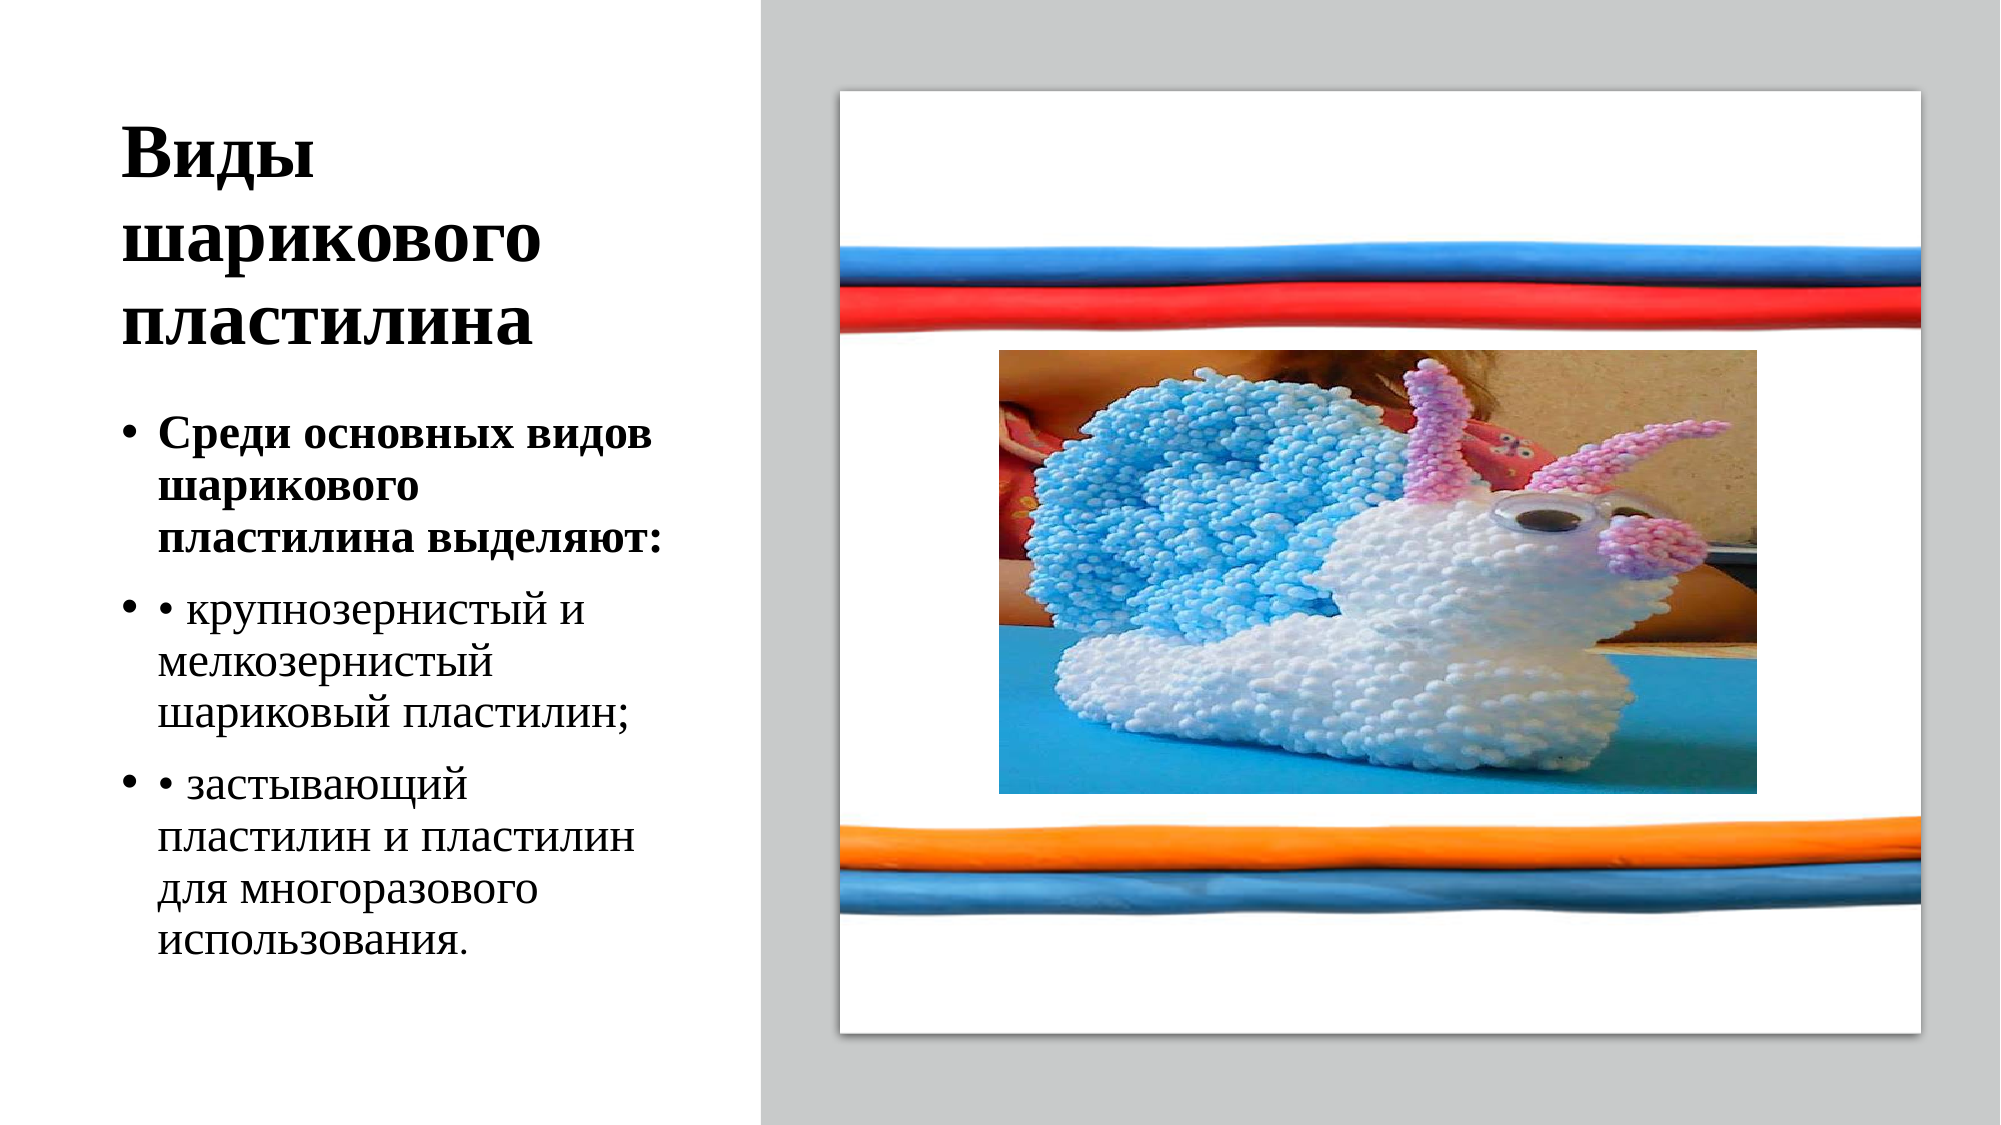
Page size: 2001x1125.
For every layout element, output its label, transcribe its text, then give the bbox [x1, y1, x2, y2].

picture [840, 91, 1921, 1033]
title Виды шарикового пластилина [106, 103, 682, 370]
text_box [760, 0, 2000, 1125]
list Среди основных видов шарикового пластилина выделяют: • крупнозернистый и мелкозернистый шариковый пластилин; • застывающий пластилин и пластилин для многоразового использования. [106, 399, 682, 1021]
